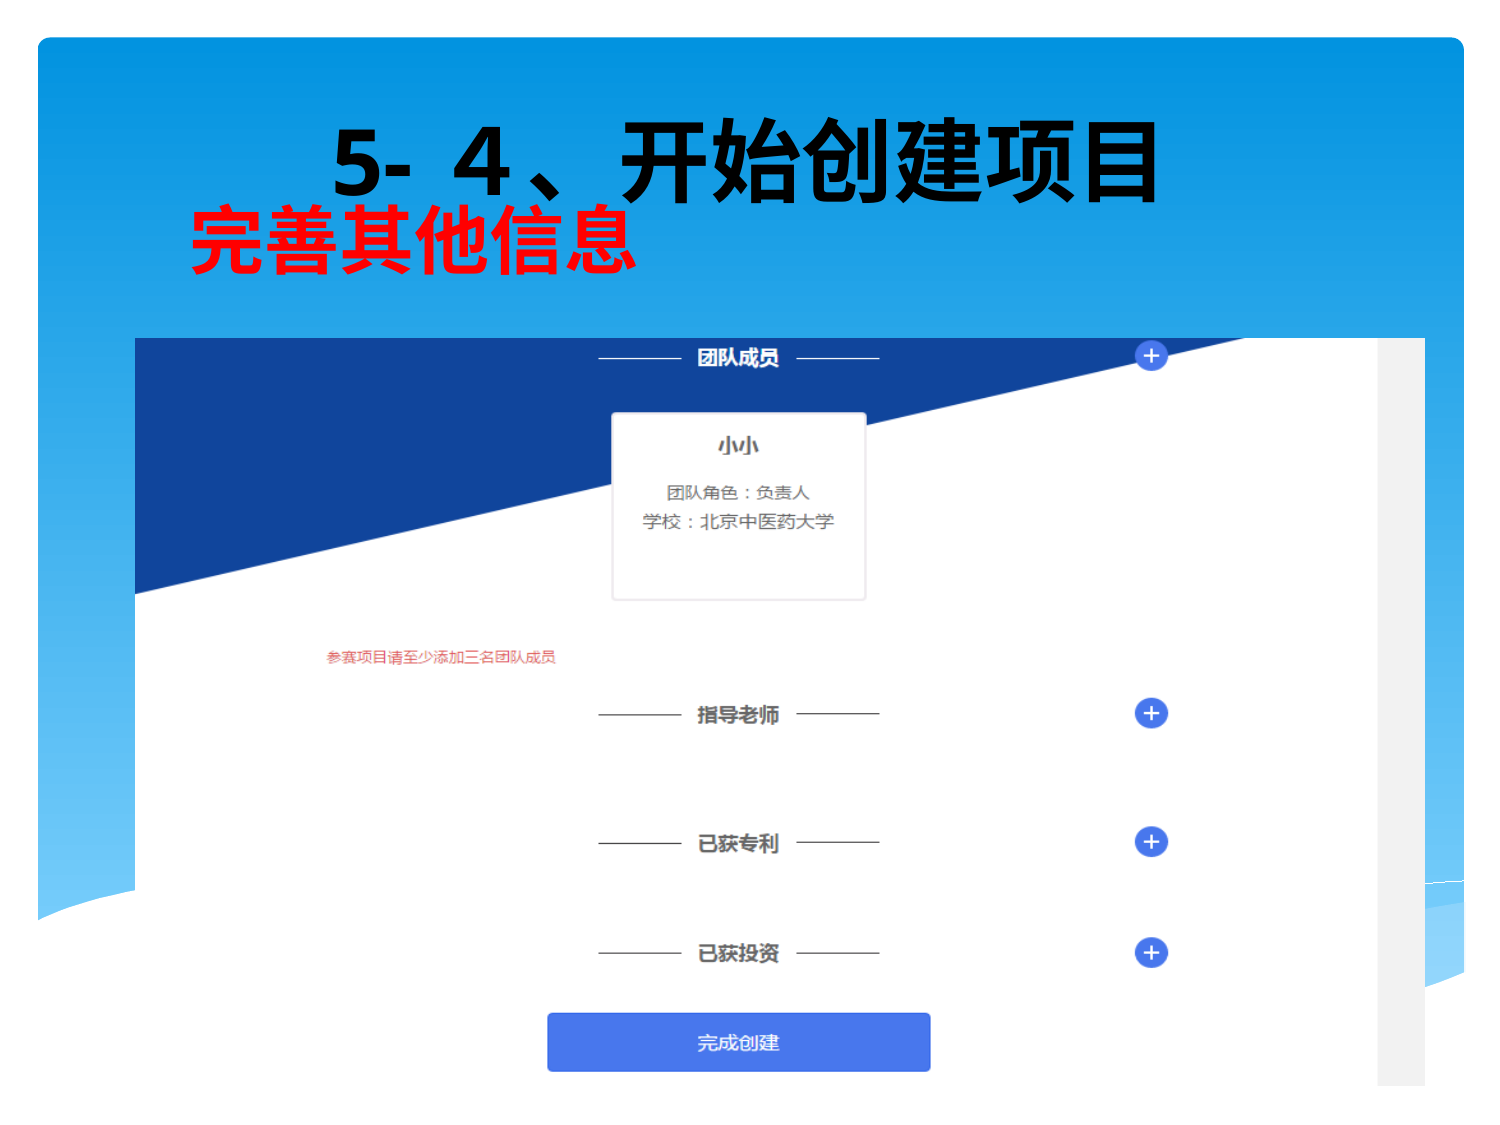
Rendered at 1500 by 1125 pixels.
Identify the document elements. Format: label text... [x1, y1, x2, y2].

title 5-４、开始创建项目 [75, 55, 1425, 261]
text_box 完善其他信息 [174, 186, 1211, 291]
picture [135, 337, 1425, 1086]
